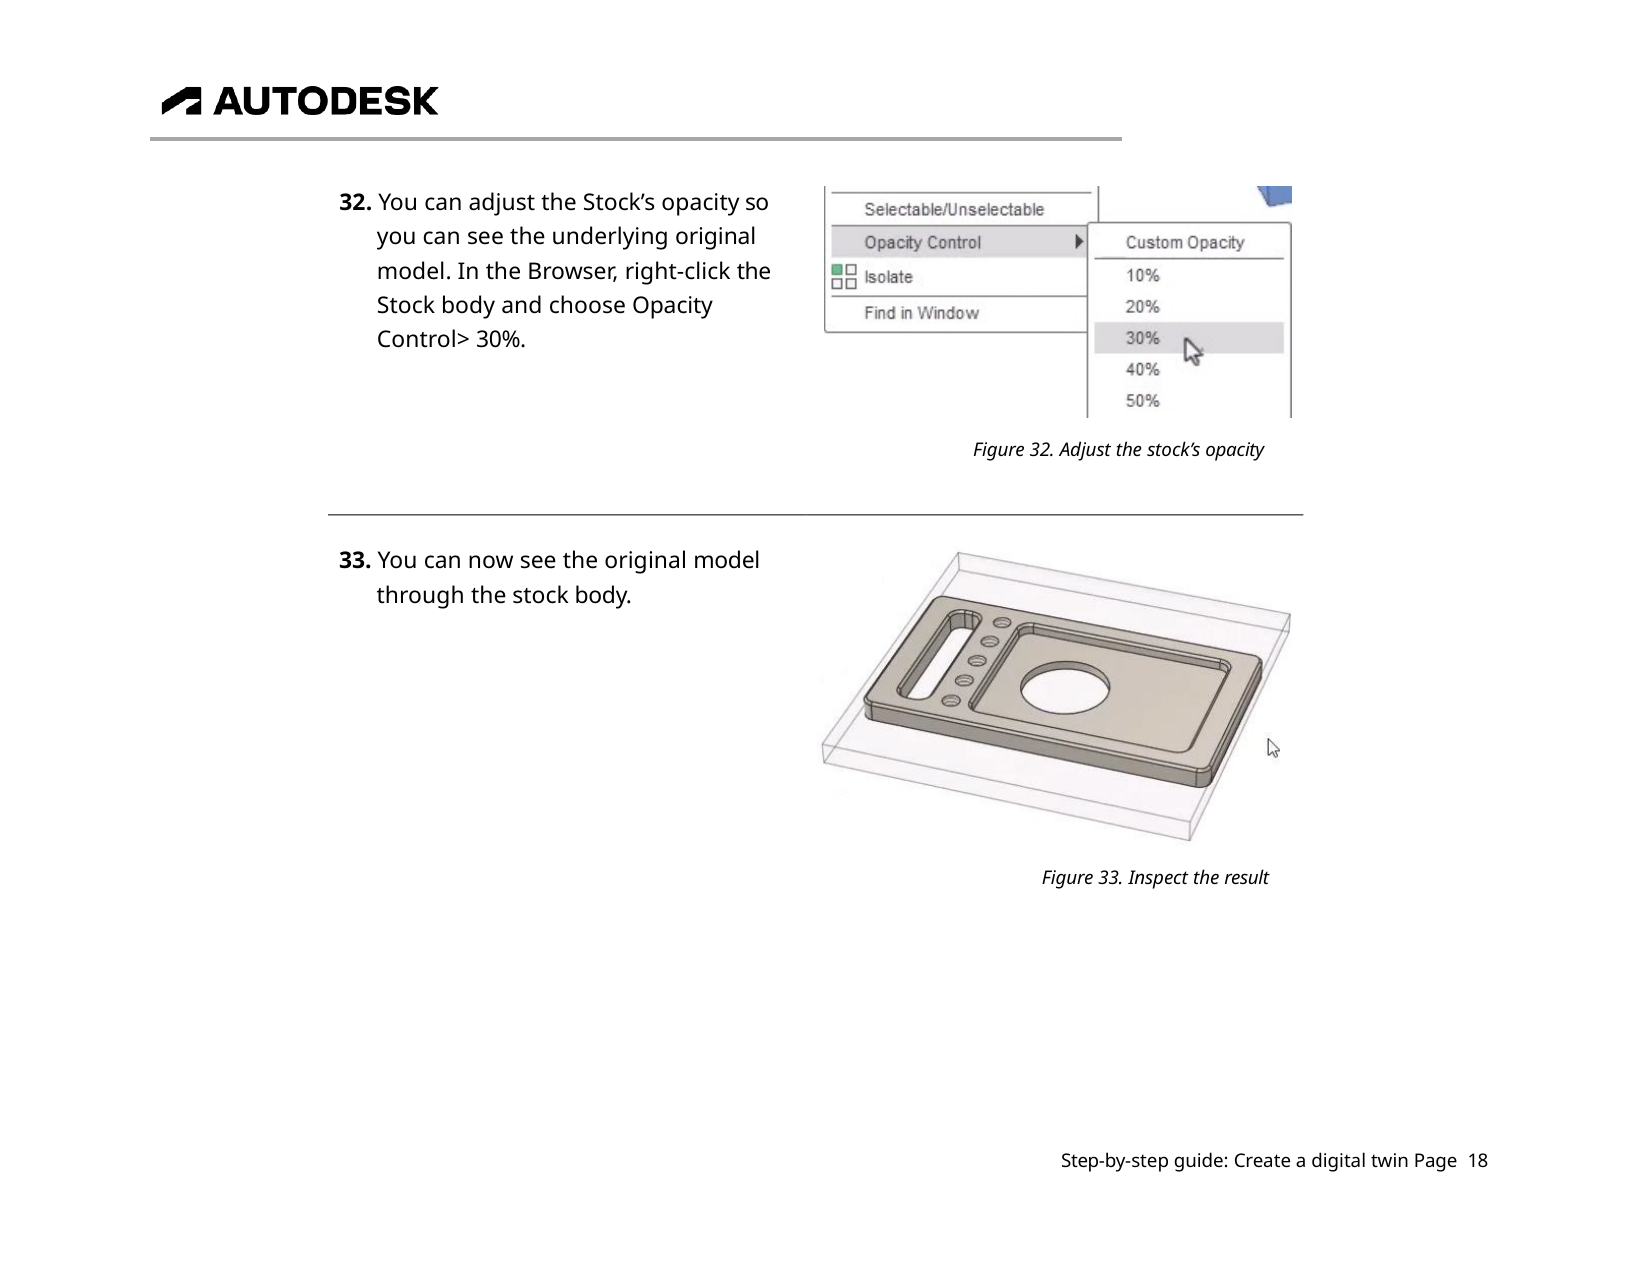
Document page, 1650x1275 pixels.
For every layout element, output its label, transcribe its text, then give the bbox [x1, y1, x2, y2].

picture [817, 544, 1293, 846]
text_box Figure 33. Inspect the result [1039, 863, 1294, 889]
text_box 33. You can now see the original model through the stock body. [337, 537, 763, 608]
text_box Figure 32. Adjust the stock’s opacity [970, 435, 1294, 461]
picture [161, 86, 439, 115]
text_box 32. You can adjust the Stock’s opacity so you can see the underlying original model. In the Browser, right-click the Stock body and choose Opacity Control> 30%. [337, 178, 783, 353]
picture [824, 186, 1292, 419]
slide_number Step-by-step guide: Create a digital twin Page 20 [1059, 1145, 1509, 1275]
